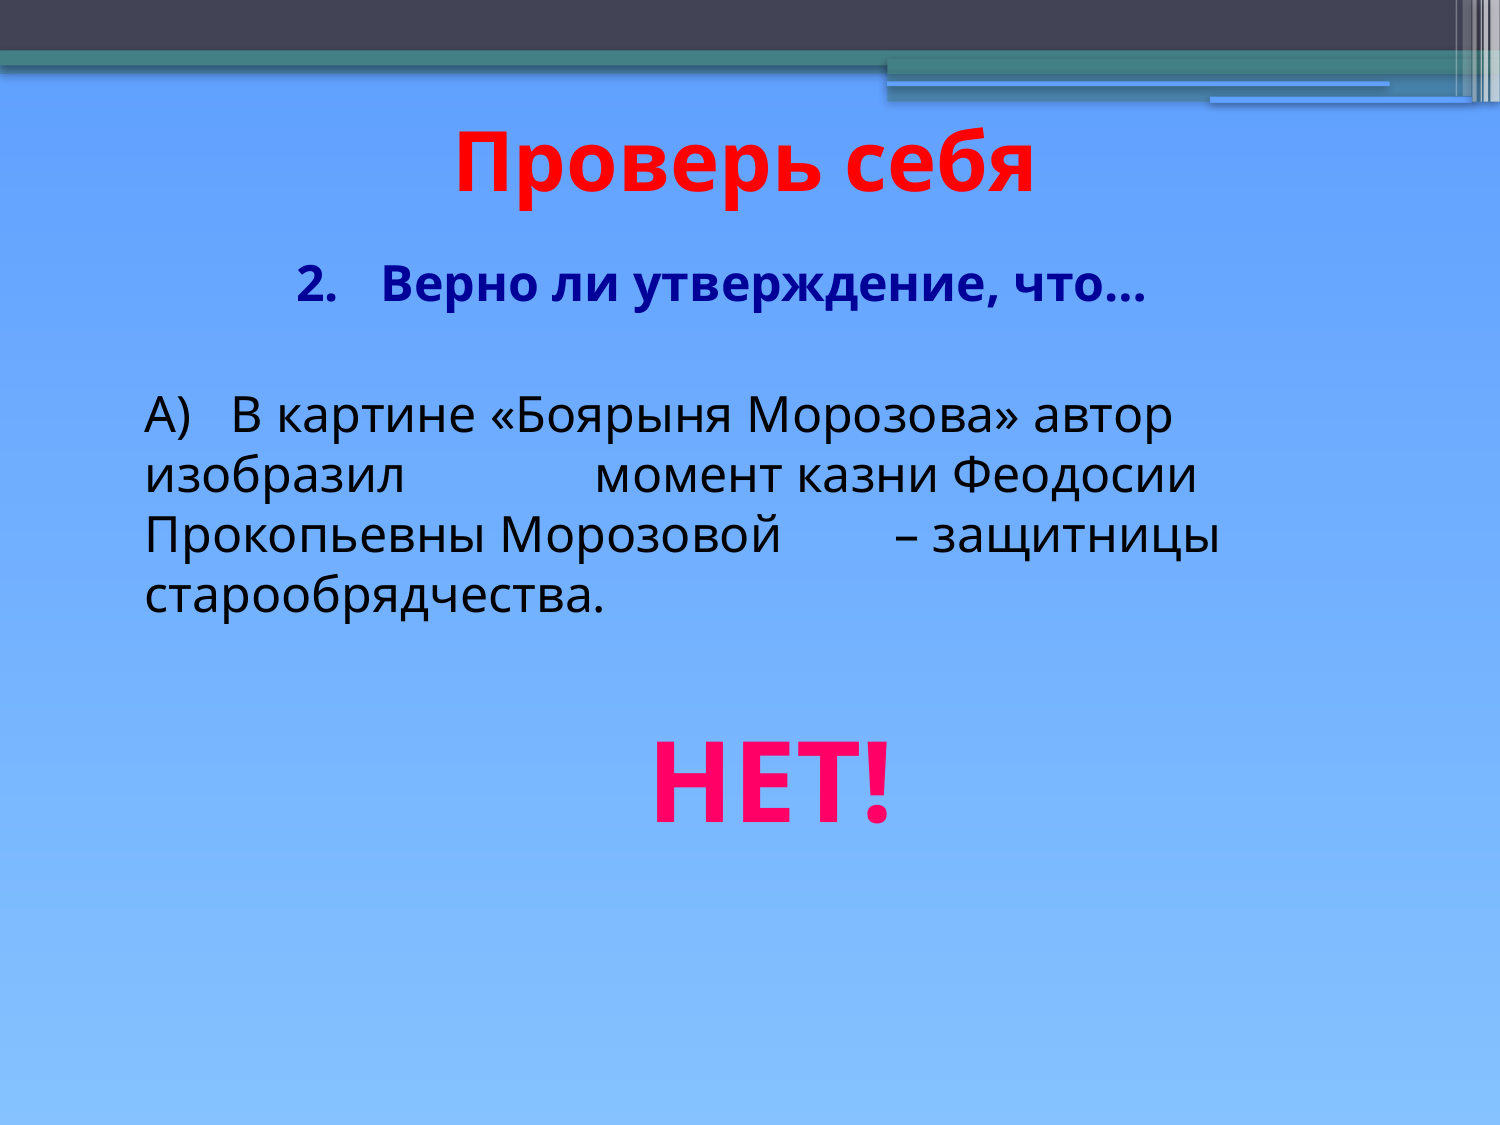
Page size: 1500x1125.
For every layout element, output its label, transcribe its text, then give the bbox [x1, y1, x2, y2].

text_box Верно ли утверждение, что… [46, 210, 1397, 352]
text_box Проверь себя [70, 70, 1421, 246]
text_box НЕТ! [632, 703, 961, 853]
list А) В картине «Боярыня Морозова» автор изобразил момент казни Феодосии Прокопьевны Морозовой – защитницы старообрядчества. [70, 375, 1430, 680]
